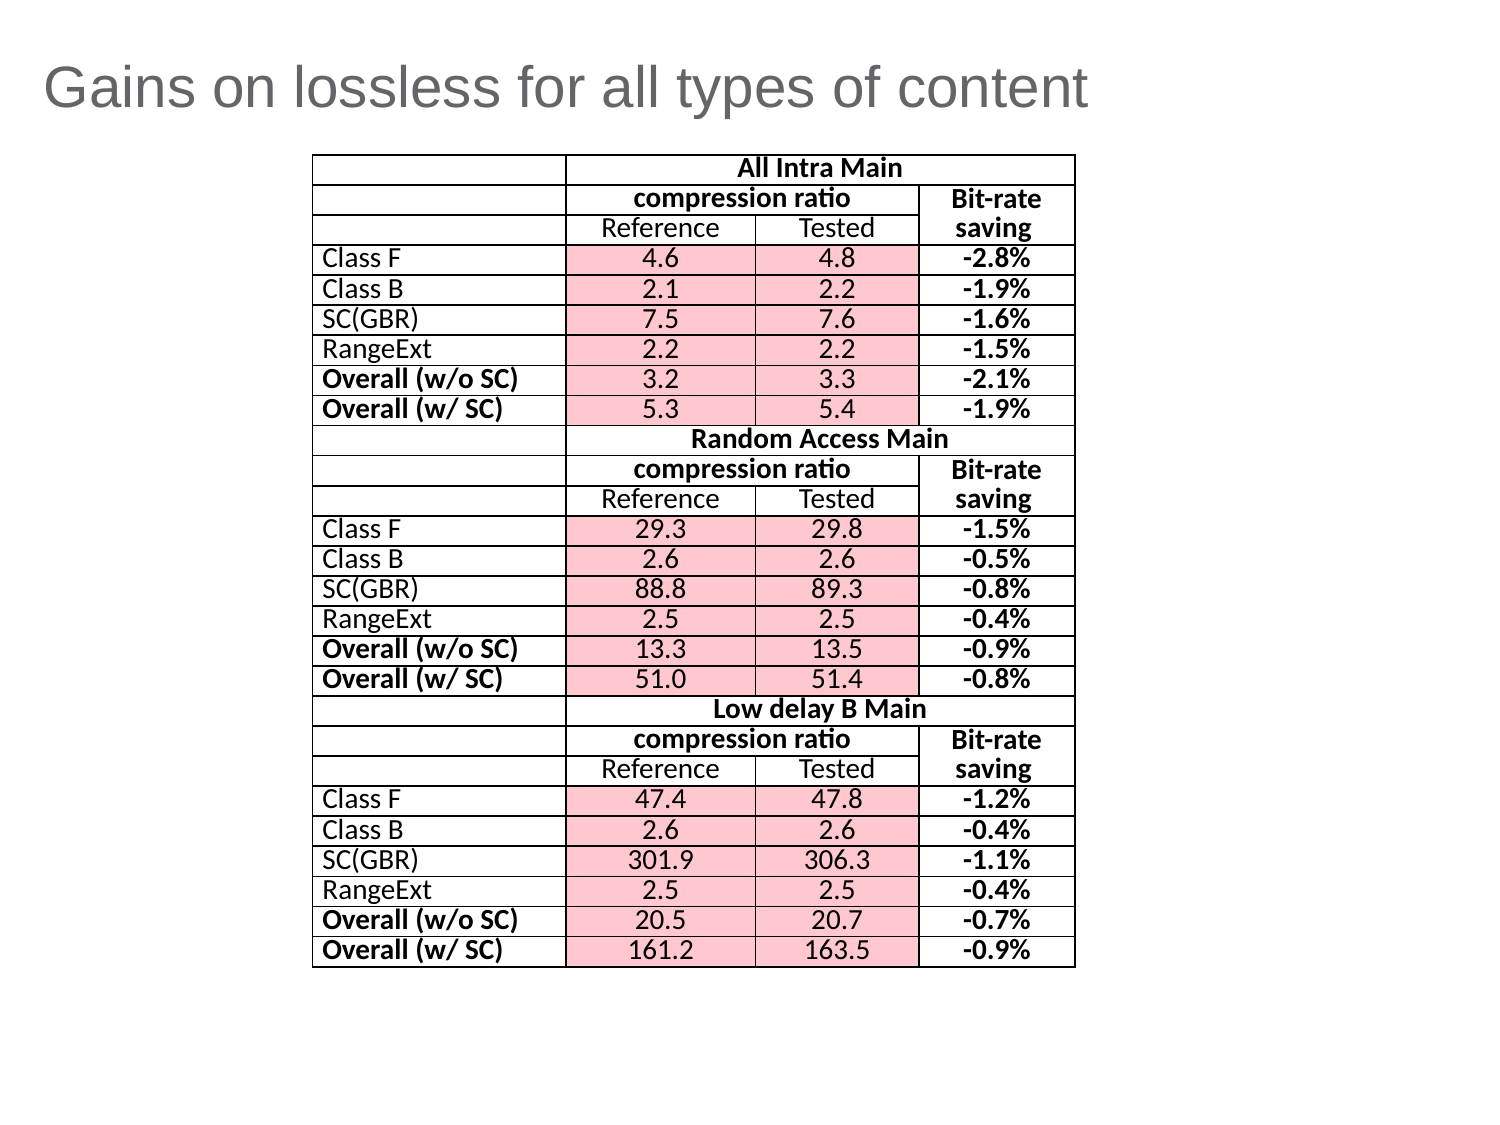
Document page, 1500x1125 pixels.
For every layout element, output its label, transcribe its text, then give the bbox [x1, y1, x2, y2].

table_cell -0.5% [920, 547, 1074, 575]
table_cell 29.8 [756, 517, 918, 545]
table_cell 29.3 [567, 517, 755, 545]
table_cell [313, 757, 565, 785]
table_cell 51.0 [567, 667, 755, 695]
table_cell Bit-rate saving [920, 727, 1074, 785]
table_cell Tested [756, 487, 918, 515]
table_cell 2.5 [567, 607, 755, 635]
table_cell 51.4 [756, 667, 918, 695]
table_header All Intra Main [567, 156, 1074, 184]
table_cell [313, 697, 565, 725]
table_header [313, 156, 565, 184]
table_cell -2.8% [920, 246, 1074, 274]
table_cell [313, 456, 565, 485]
table_cell -1.2% [920, 787, 1074, 815]
text_box [26, 150, 1456, 1022]
table_cell -2.1% [920, 366, 1074, 395]
table_cell Reference [567, 216, 755, 244]
table_cell RangeExt [313, 877, 565, 906]
table_cell Class F [313, 246, 565, 274]
table_cell Tested [756, 216, 918, 244]
table_cell [313, 216, 565, 244]
table_cell 7.5 [567, 306, 755, 334]
table_cell RangeExt [313, 336, 565, 365]
table_cell Overall (w/ SC) [313, 396, 565, 425]
table_cell RangeExt [313, 607, 565, 635]
table_cell 20.5 [567, 907, 755, 936]
table_cell 4.6 [567, 246, 755, 274]
table_cell Overall (w/ SC) [313, 937, 565, 966]
table_cell Random Access Main [567, 426, 1074, 455]
table_cell -0.4% [920, 877, 1074, 906]
table_cell SC(GBR) [313, 847, 565, 876]
table_cell -0.7% [920, 907, 1074, 936]
table_cell -0.9% [920, 637, 1074, 665]
table_cell Class F [313, 787, 565, 815]
table_cell 88.8 [567, 577, 755, 605]
table_cell -1.1% [920, 847, 1074, 876]
table_cell Class F [313, 517, 565, 545]
table_cell -1.5% [920, 517, 1074, 545]
table_cell 3.2 [567, 366, 755, 395]
table_cell Reference [567, 757, 755, 785]
table_cell 5.4 [756, 396, 918, 425]
table_cell 47.4 [567, 787, 755, 815]
table_cell -0.8% [920, 667, 1074, 695]
table_cell -0.4% [920, 607, 1074, 635]
table_cell 13.5 [756, 637, 918, 665]
table_cell 3.3 [756, 366, 918, 395]
table_cell compression ratio [567, 456, 918, 485]
table_cell Overall (w/ SC) [313, 667, 565, 695]
table_cell -1.5% [920, 336, 1074, 365]
table_cell [313, 727, 565, 755]
table_cell 161.2 [567, 937, 755, 966]
table_cell 2.5 [756, 877, 918, 906]
table_cell Low delay B Main [567, 697, 1074, 725]
table_cell 47.8 [756, 787, 918, 815]
table_cell 2.1 [567, 276, 755, 304]
table_cell Overall (w/o SC) [313, 907, 565, 936]
table_cell Bit-rate saving [920, 456, 1074, 515]
table_cell SC(GBR) [313, 577, 565, 605]
table_cell [313, 426, 565, 455]
table_cell 2.2 [756, 336, 918, 365]
table_cell 2.6 [756, 547, 918, 575]
table_cell 4.8 [756, 246, 918, 274]
table_cell 2.5 [567, 877, 755, 906]
table_cell [313, 186, 565, 214]
table_cell -0.8% [920, 577, 1074, 605]
table_cell 2.5 [756, 607, 918, 635]
table_cell 20.7 [756, 907, 918, 936]
table_cell Class B [313, 547, 565, 575]
table_cell 2.6 [567, 817, 755, 845]
table_cell Reference [567, 487, 755, 515]
table_cell -1.9% [920, 276, 1074, 304]
table_cell SC(GBR) [313, 306, 565, 334]
table_cell 2.2 [756, 276, 918, 304]
table_cell -0.4% [920, 817, 1074, 845]
table_cell 89.3 [756, 577, 918, 605]
table_cell -1.9% [920, 396, 1074, 425]
table_cell compression ratio [567, 186, 918, 214]
table_cell Overall (w/o SC) [313, 637, 565, 665]
table_cell Overall (w/o SC) [313, 366, 565, 395]
title Gains on lossless for all types of content [28, 44, 1462, 138]
table_cell [313, 487, 565, 515]
table_cell 306.3 [756, 847, 918, 876]
table_cell Tested [756, 757, 918, 785]
table_cell 2.6 [567, 547, 755, 575]
table_cell Bit-rate saving [920, 186, 1074, 244]
table_cell -0.9% [920, 937, 1074, 966]
table_cell 2.6 [756, 817, 918, 845]
table_cell 5.3 [567, 396, 755, 425]
table_cell Class B [313, 817, 565, 845]
table_cell compression ratio [567, 727, 918, 755]
table_cell 7.6 [756, 306, 918, 334]
table_cell 2.2 [567, 336, 755, 365]
table_cell -1.6% [920, 306, 1074, 334]
table_cell 301.9 [567, 847, 755, 876]
table_cell 163.5 [756, 937, 918, 966]
table_cell 13.3 [567, 637, 755, 665]
table_cell Class B [313, 276, 565, 304]
